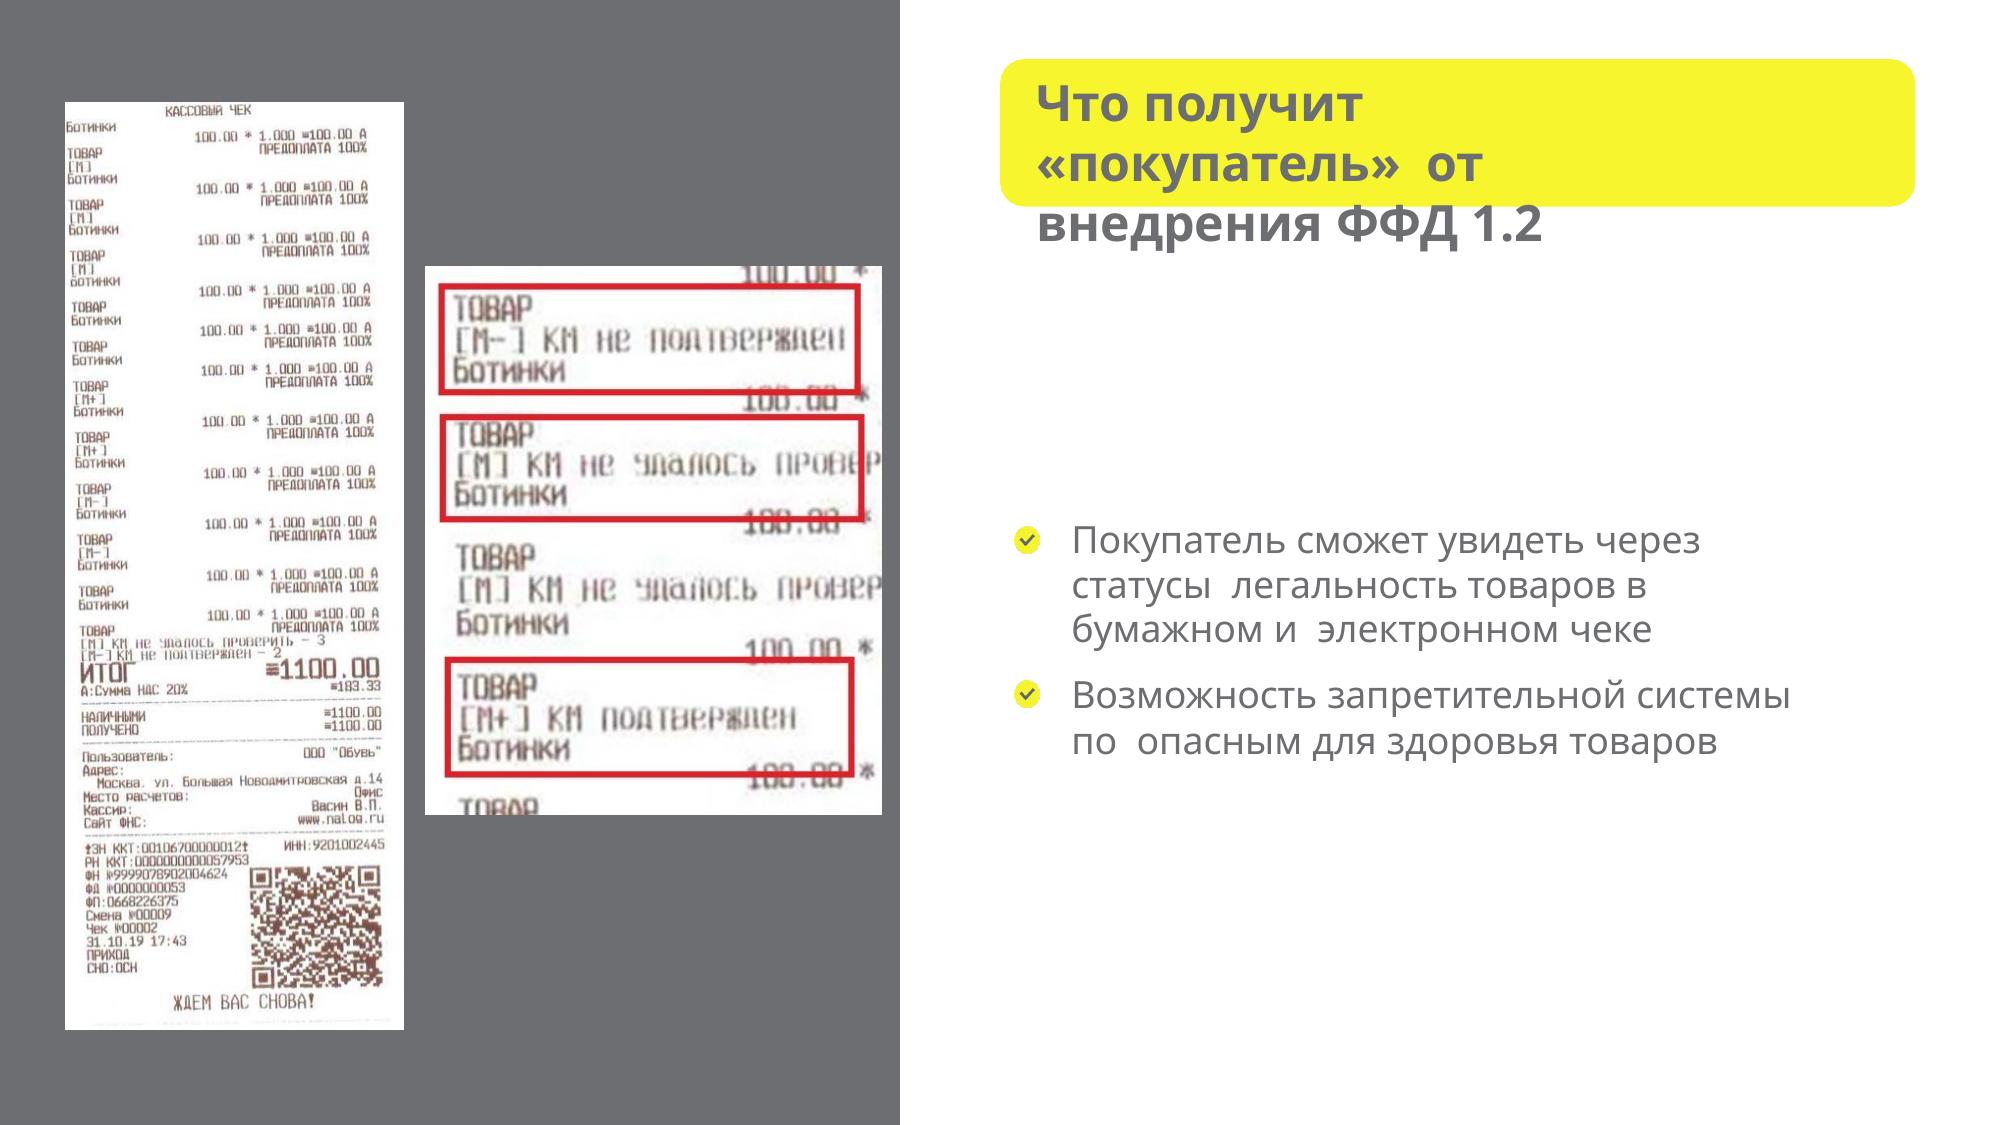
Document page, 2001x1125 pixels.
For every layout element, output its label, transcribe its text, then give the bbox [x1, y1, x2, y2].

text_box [0, 0, 901, 1125]
picture [1014, 525, 1041, 554]
text_box Покупатель сможет увидеть через статусы легальность товаров в бумажном и электронном чеке Возможность запретительной системы по опасным для здоровья товаров [1069, 515, 1804, 763]
picture [1014, 680, 1041, 708]
title Что получит «покупатель» от внедрения ФФД 1.2 [904, 68, 1696, 259]
text_box [1005, 59, 1916, 207]
